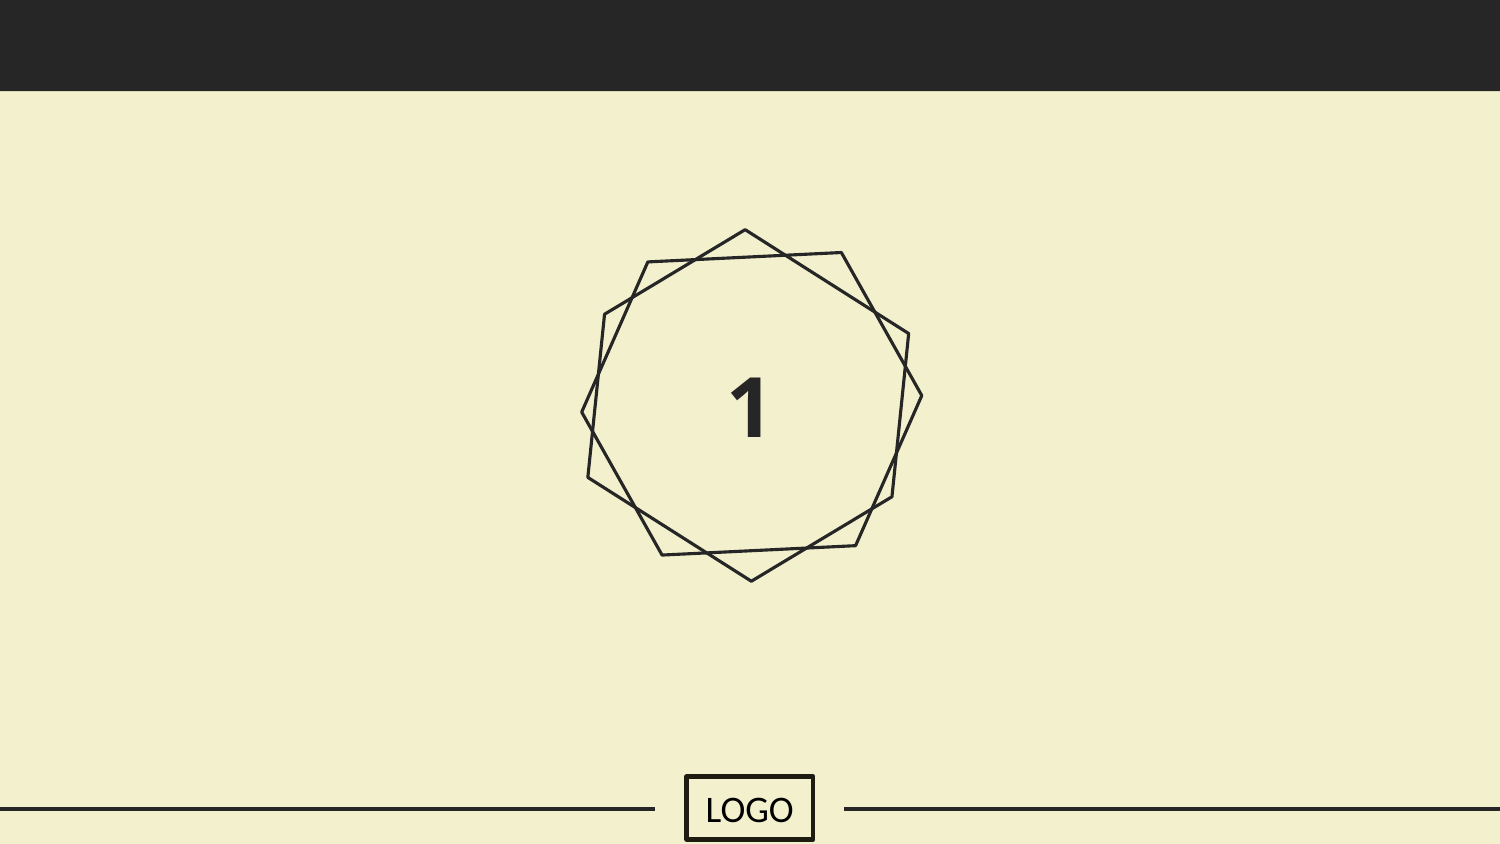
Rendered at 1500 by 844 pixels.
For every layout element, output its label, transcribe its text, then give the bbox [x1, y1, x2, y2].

text_box LOGO [690, 777, 809, 838]
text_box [577, 256, 923, 553]
text_box [0, 0, 1500, 93]
text_box [684, 774, 815, 842]
